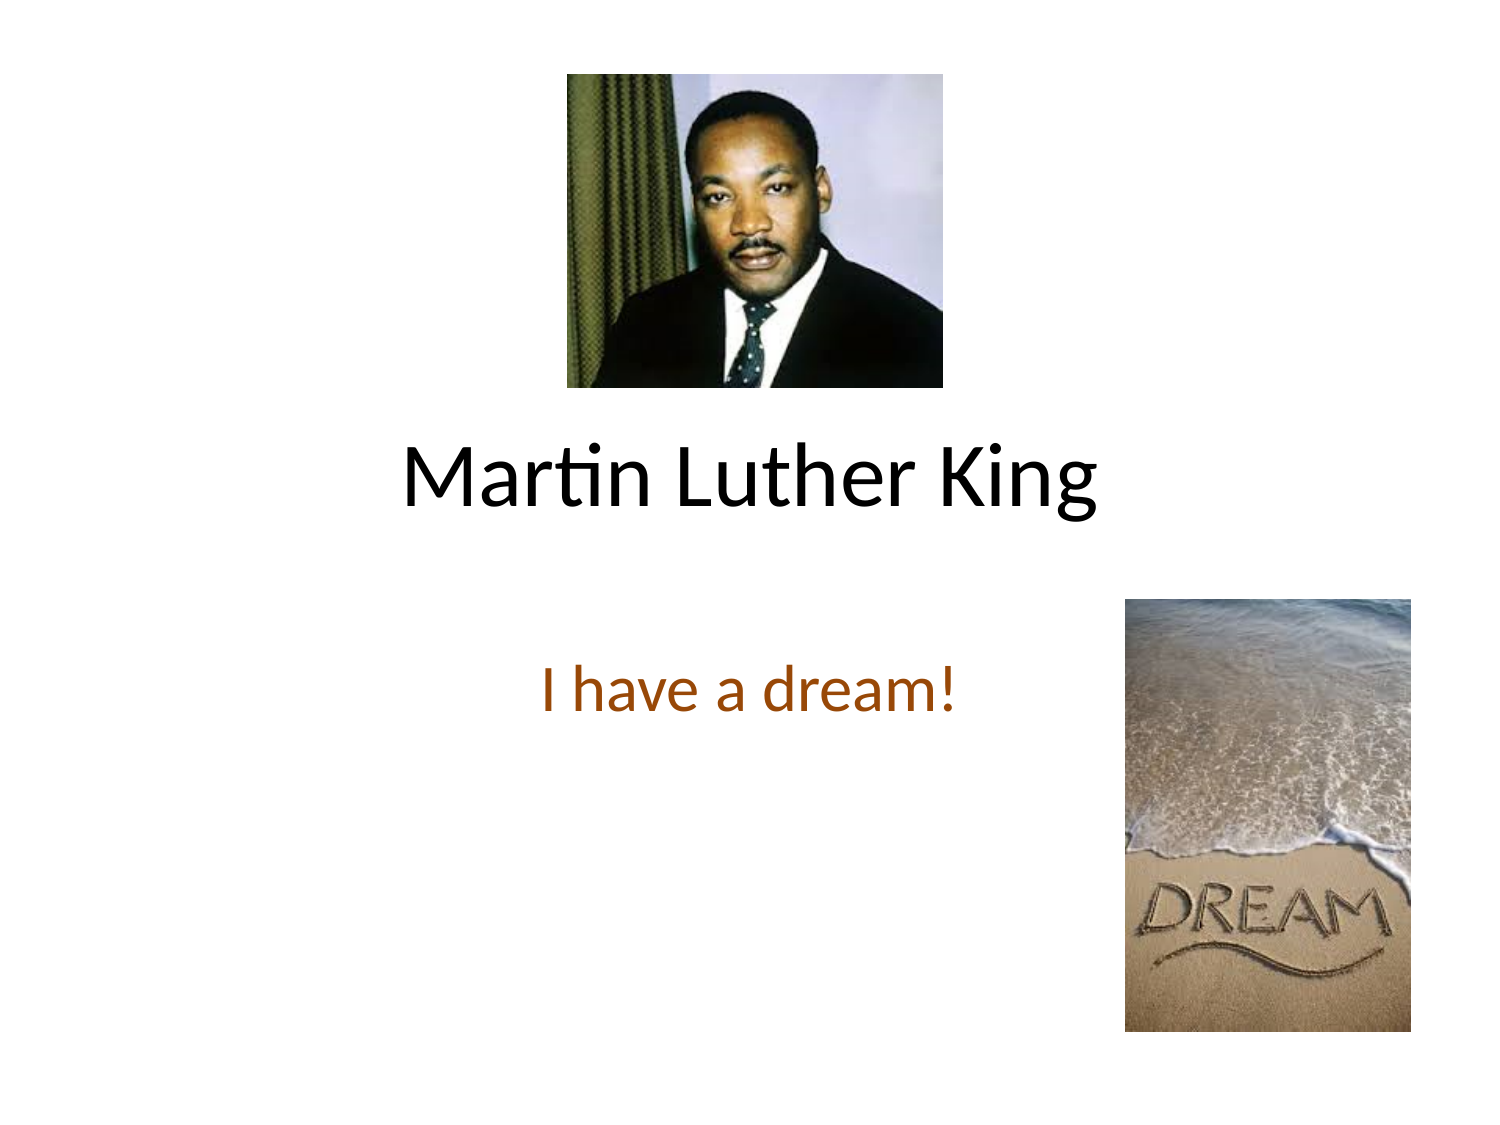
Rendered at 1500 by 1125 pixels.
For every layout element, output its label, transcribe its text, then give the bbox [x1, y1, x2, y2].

picture [567, 74, 944, 388]
picture [1124, 599, 1412, 1032]
title Martin Luther King [112, 349, 1388, 591]
subtitle I have a dream! [225, 637, 1119, 925]
